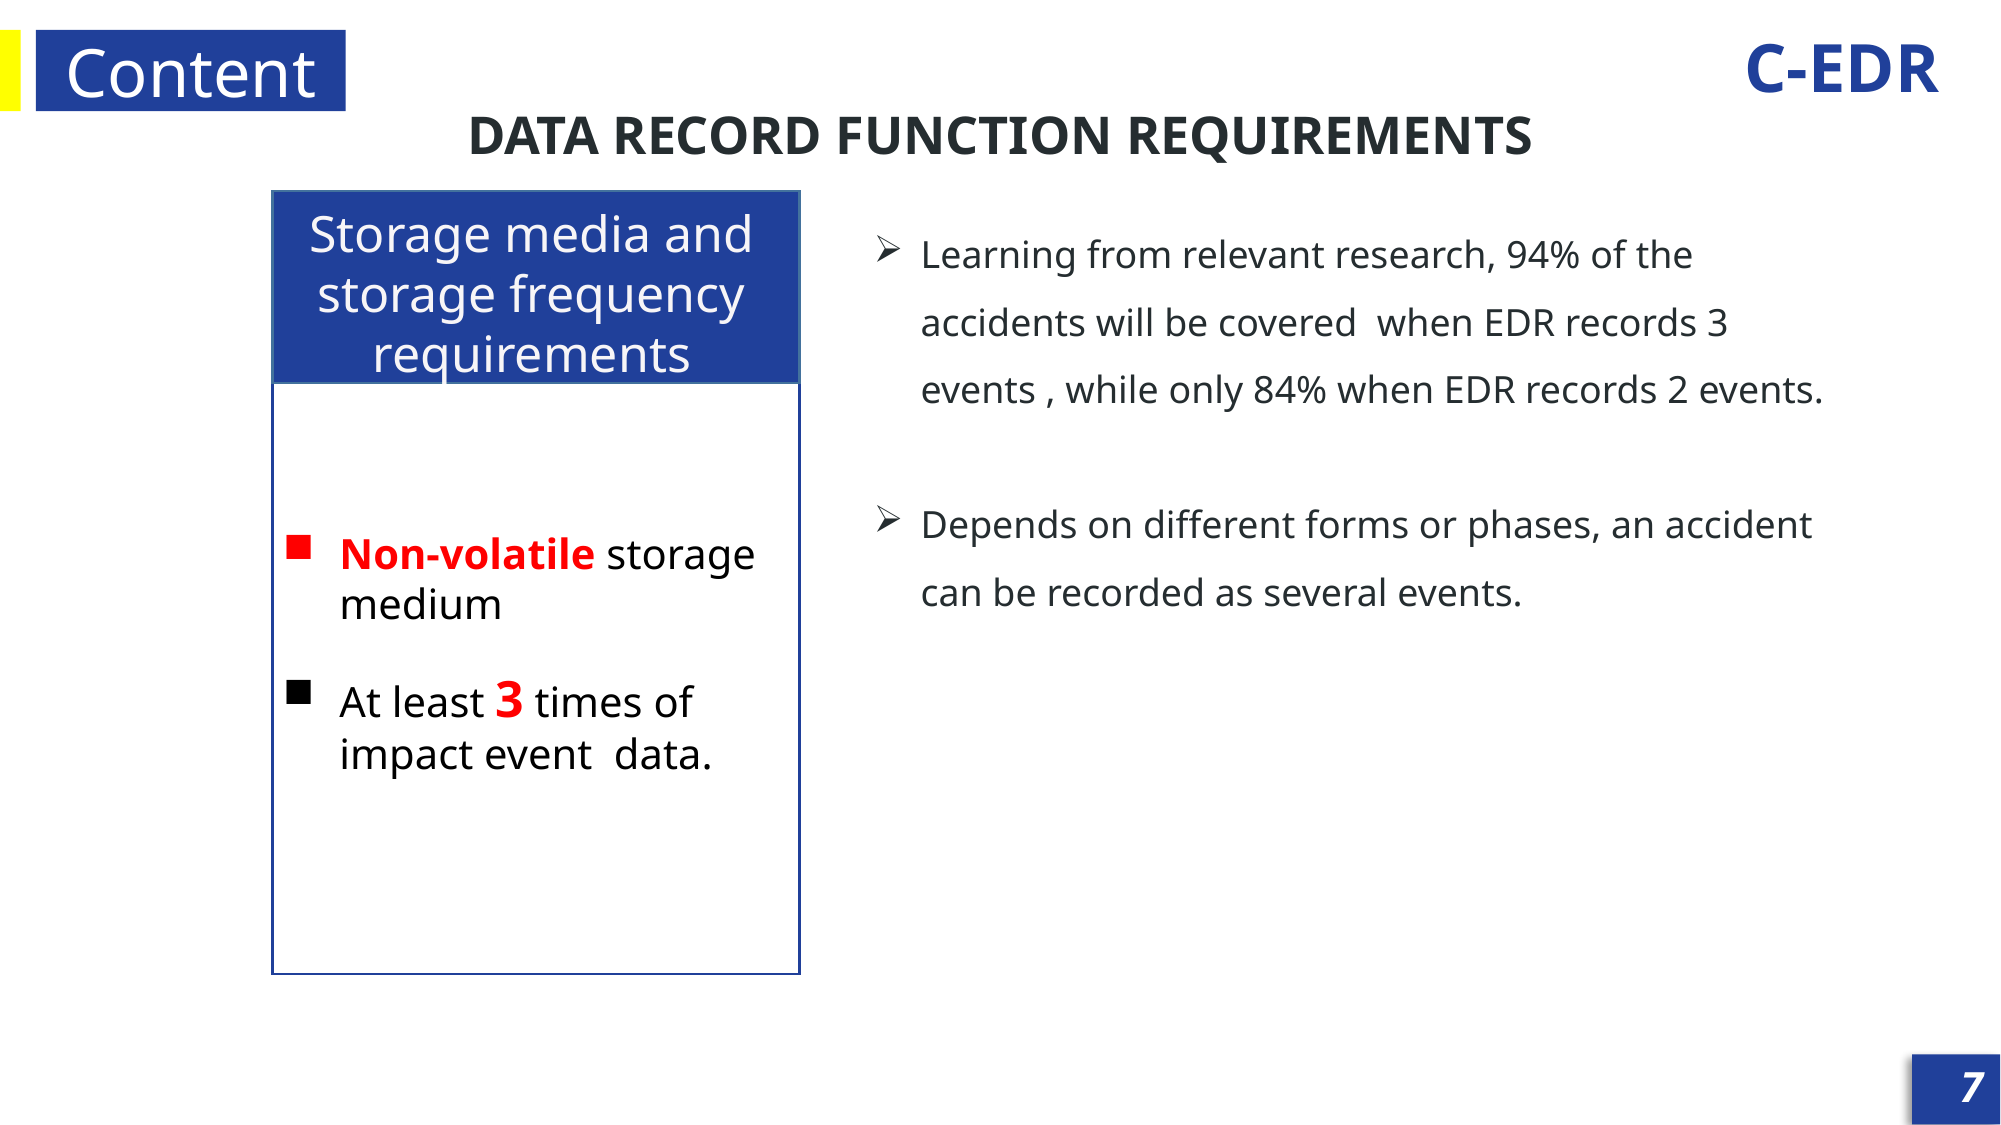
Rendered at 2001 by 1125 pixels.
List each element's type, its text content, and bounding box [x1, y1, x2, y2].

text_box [268, 191, 800, 974]
text_box DATA RECORD FUNCTION REQUIREMENTS [462, 98, 1538, 170]
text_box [0, 29, 346, 112]
slide_number 7 [1548, 1059, 1999, 1120]
text_box Learning from relevant research, 94% of the accidents will be covered when EDR records 3 events , while only 84% when EDR records 2 events. Depends on different forms or phases, an accident can be recorded as several events. [858, 201, 1859, 622]
